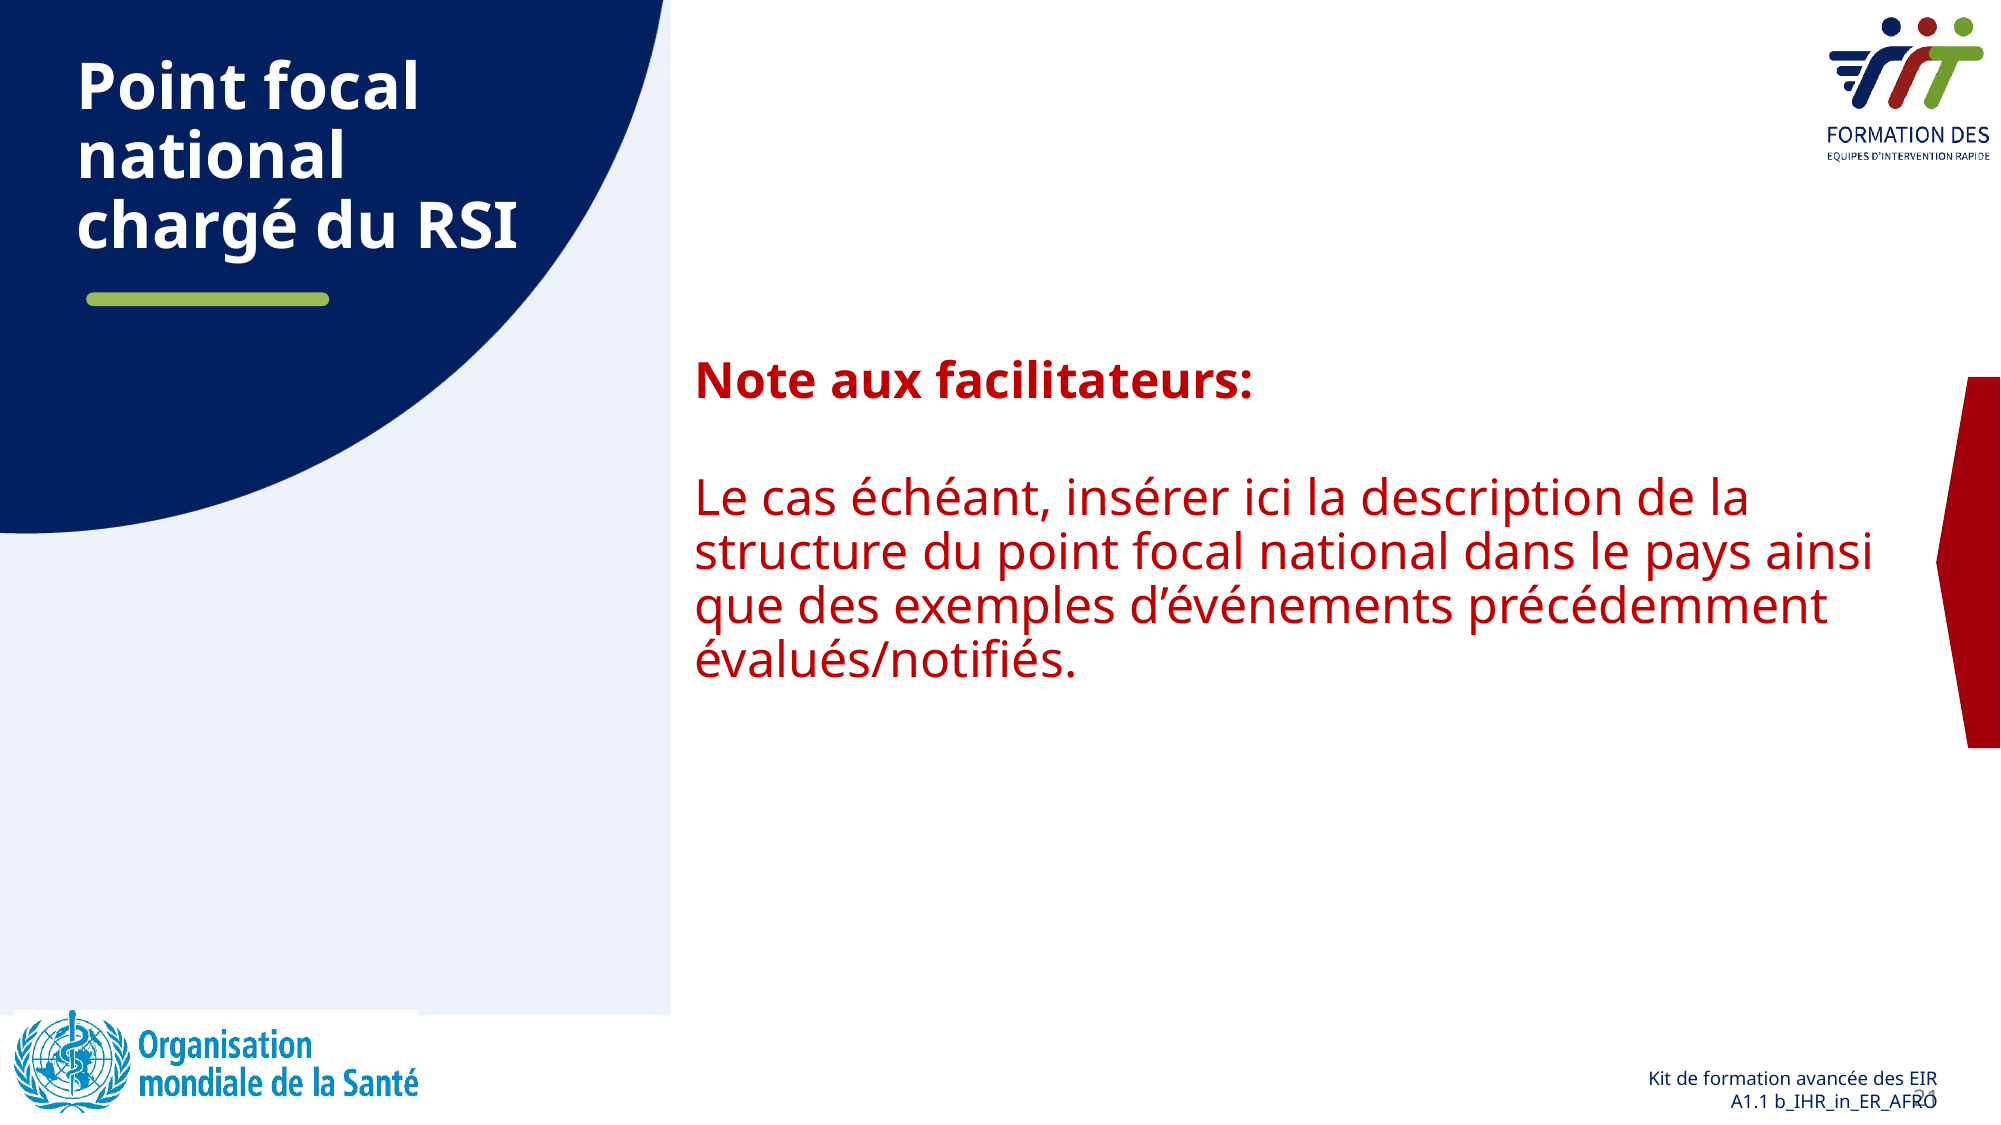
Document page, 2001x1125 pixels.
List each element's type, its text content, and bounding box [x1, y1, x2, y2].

picture [1827, 16, 1990, 162]
text_box [86, 292, 330, 307]
list Note aux facilitateurs: Le cas échéant, insérer ici la description de la structure du point focal national dans le pays ainsi que des exemples d’événements précédemment évalués/notifiés. [686, 347, 1923, 737]
picture [14, 1010, 418, 1113]
title Point focal national chargé du RSI [61, 45, 598, 364]
picture [75, 1029, 82, 1041]
picture [0, 0, 670, 538]
